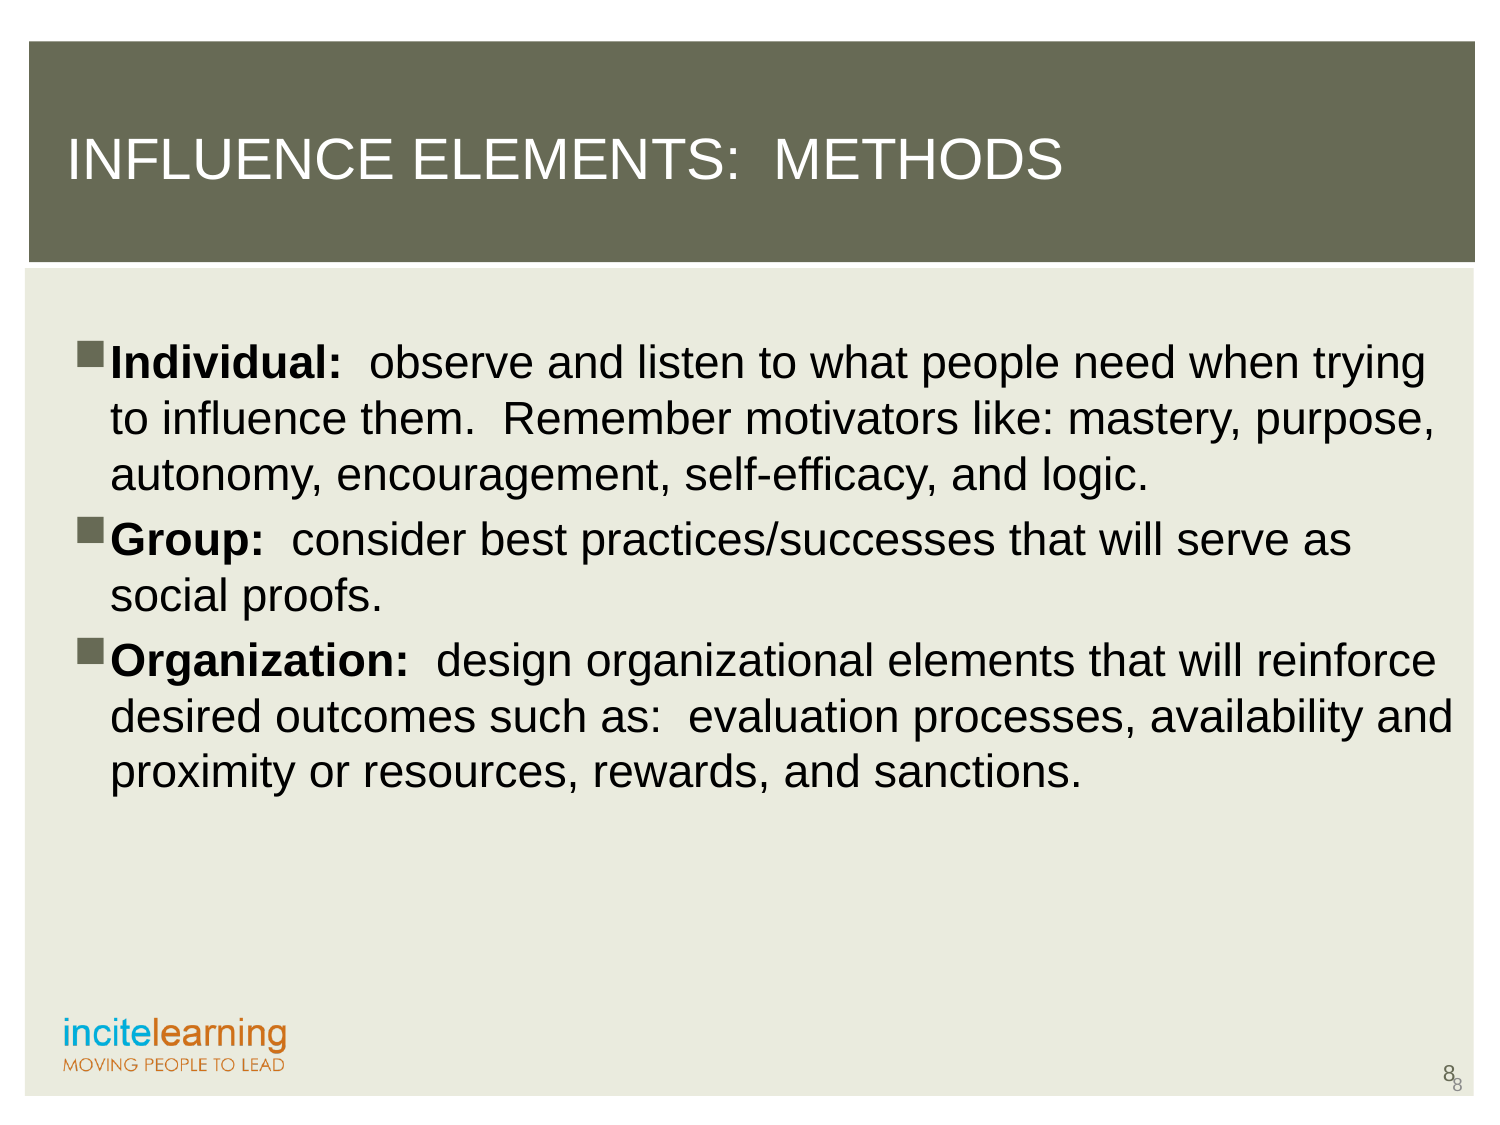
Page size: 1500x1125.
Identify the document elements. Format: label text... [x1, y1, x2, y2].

list Individual: observe and listen to what people need when trying to influence them. Remember motivators like: mastery, purpose, autonomy, encouragement, self-efficacy, and logic. Group: consider best practices/successes that will serve as social proofs. Organization: design organizational elements that will reinforce desired outcomes such as: evaluation processes, availability and proximity or resources, rewards, and sanctions. [50, 324, 1475, 881]
picture [62, 1012, 288, 1076]
title Influence Elements: Methods [51, 69, 1426, 243]
slide_number 8 [1374, 1050, 1471, 1095]
